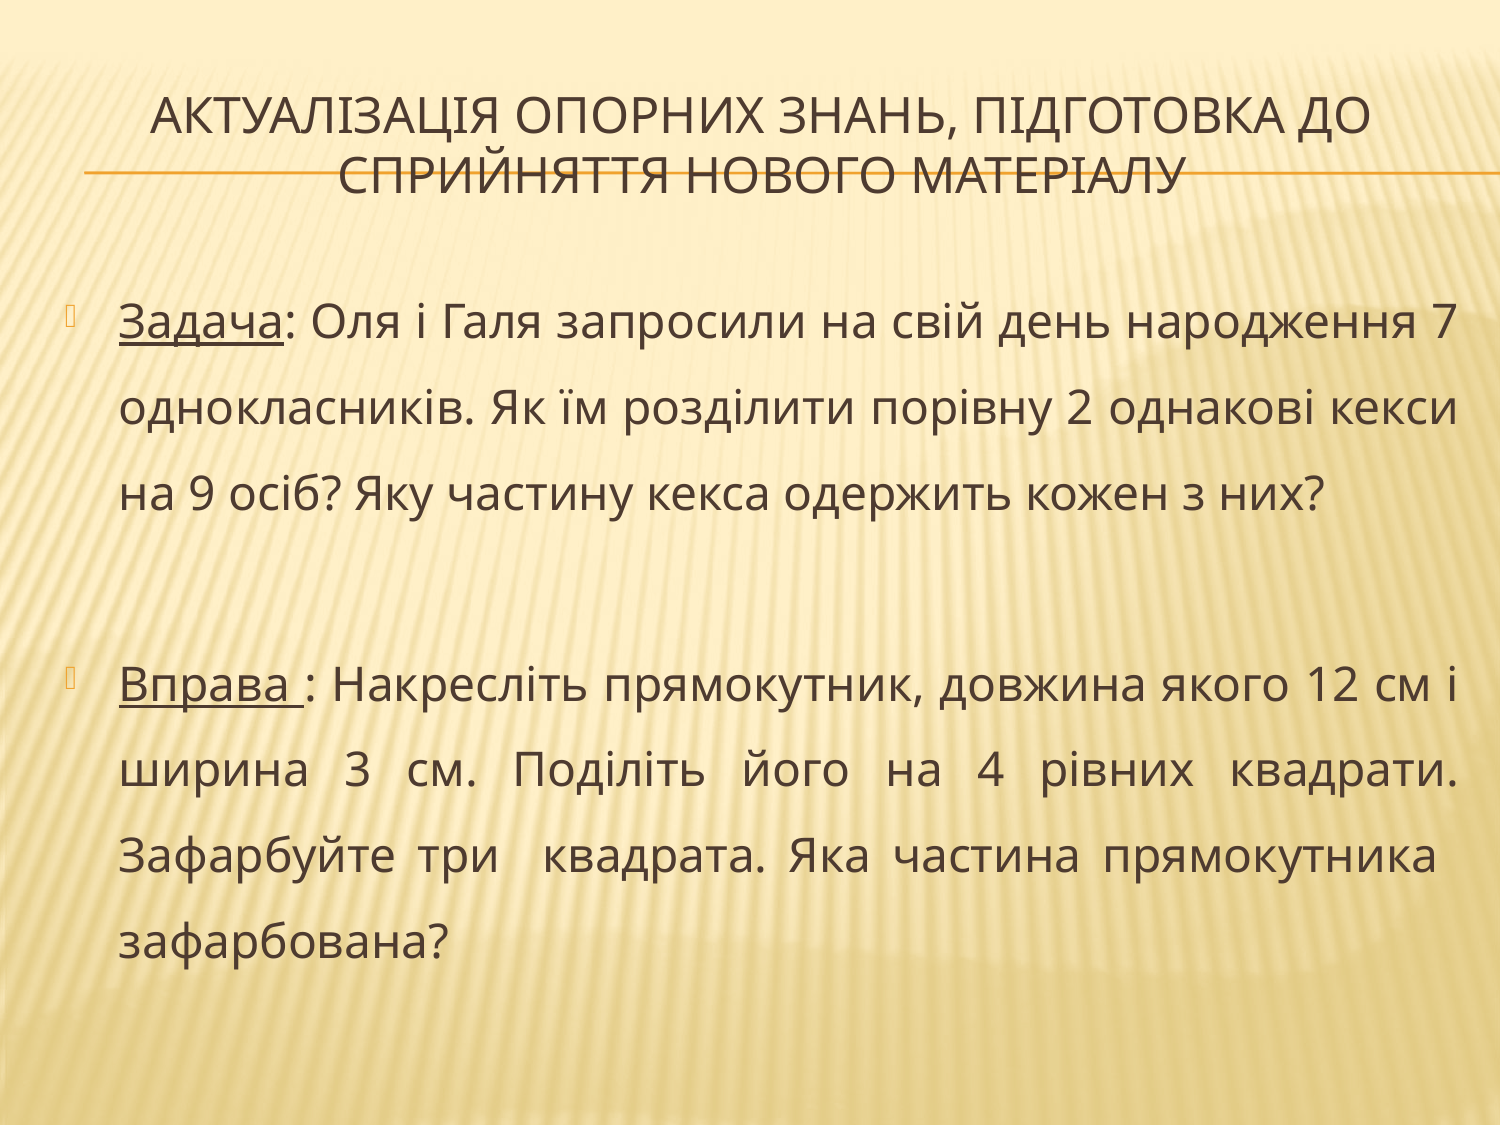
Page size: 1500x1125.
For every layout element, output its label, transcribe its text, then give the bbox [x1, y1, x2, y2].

title Актуалізація опорних знань, підготовка до сприйняття нового матеріалу [50, 75, 1475, 213]
list Задача: Оля і Галя запросили на свій день народження 7 однокласників. Як їм розділити порівну 2 однакові кекси на 9 осіб? Яку частину кекса одержить кожен з них? Вправа : Накресліть прямокутник, довжина якого 12 см і ширина 3 см. Поділіть його на 4 рівних квадрати. Зафарбуйте три квадрата. Яка частина прямокутника зафарбована? [50, 254, 1475, 998]
